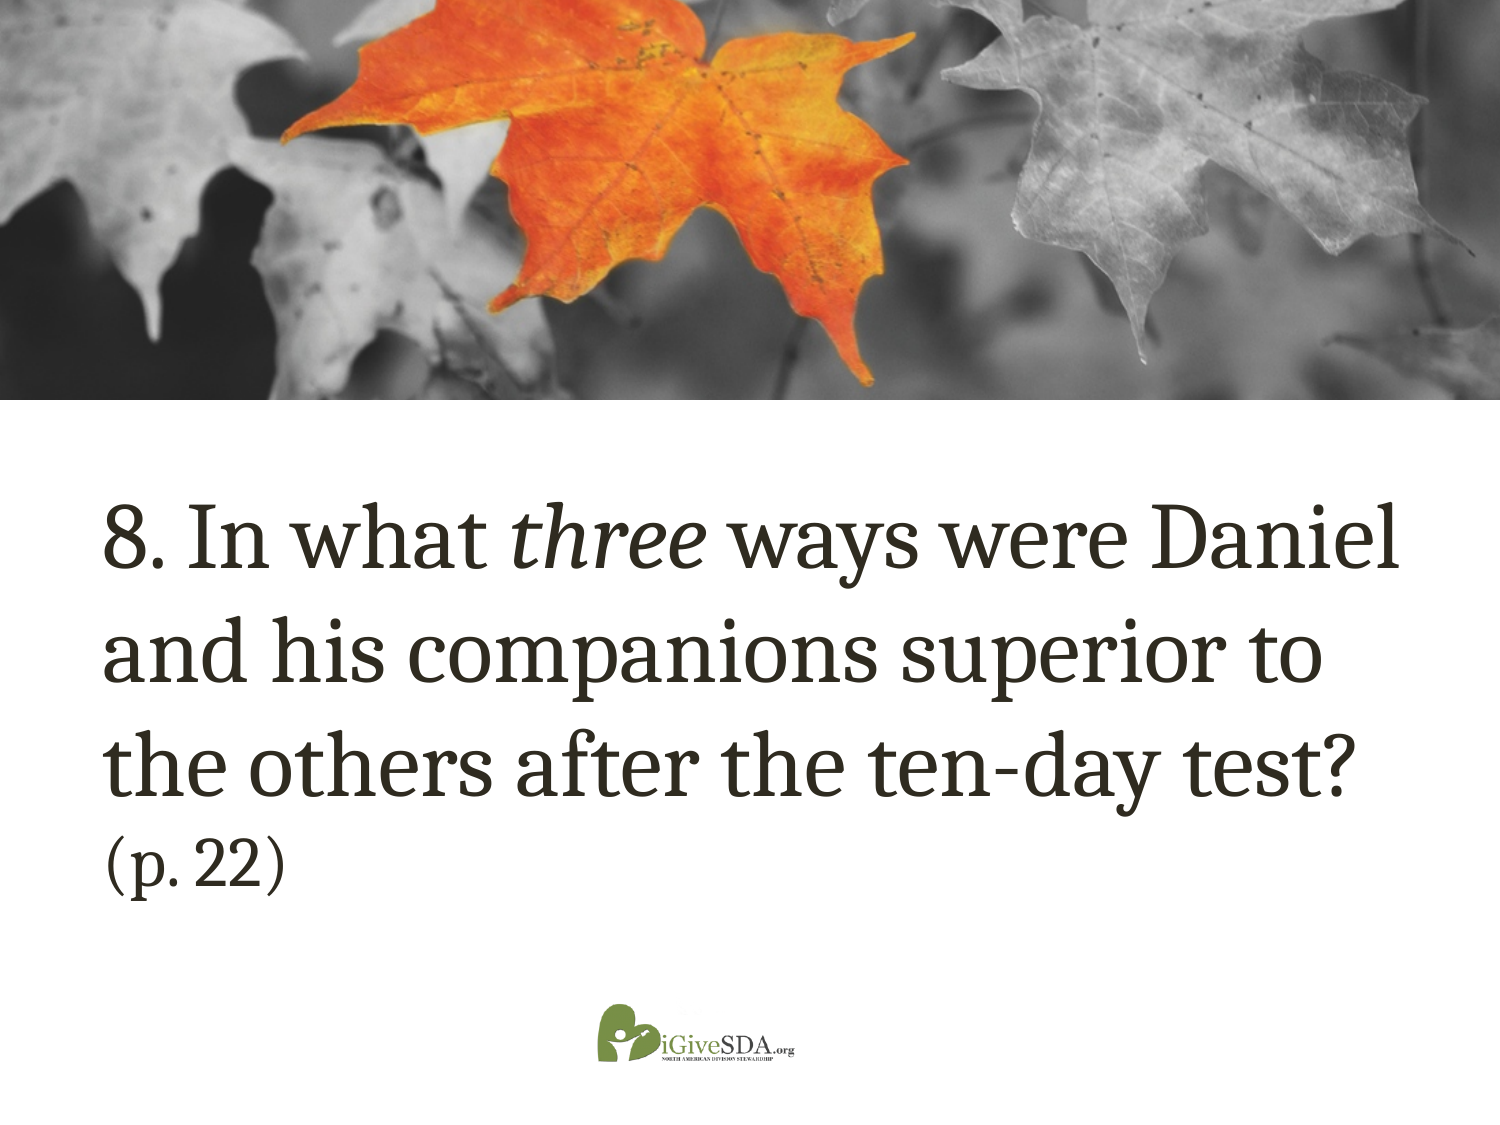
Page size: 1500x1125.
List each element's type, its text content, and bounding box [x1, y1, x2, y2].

title 8. In what three ways were Daniel and his companions superior to the others after the ten-day test? (p. 22) [87, 450, 1425, 925]
picture [580, 989, 804, 1077]
picture [0, 0, 1500, 400]
